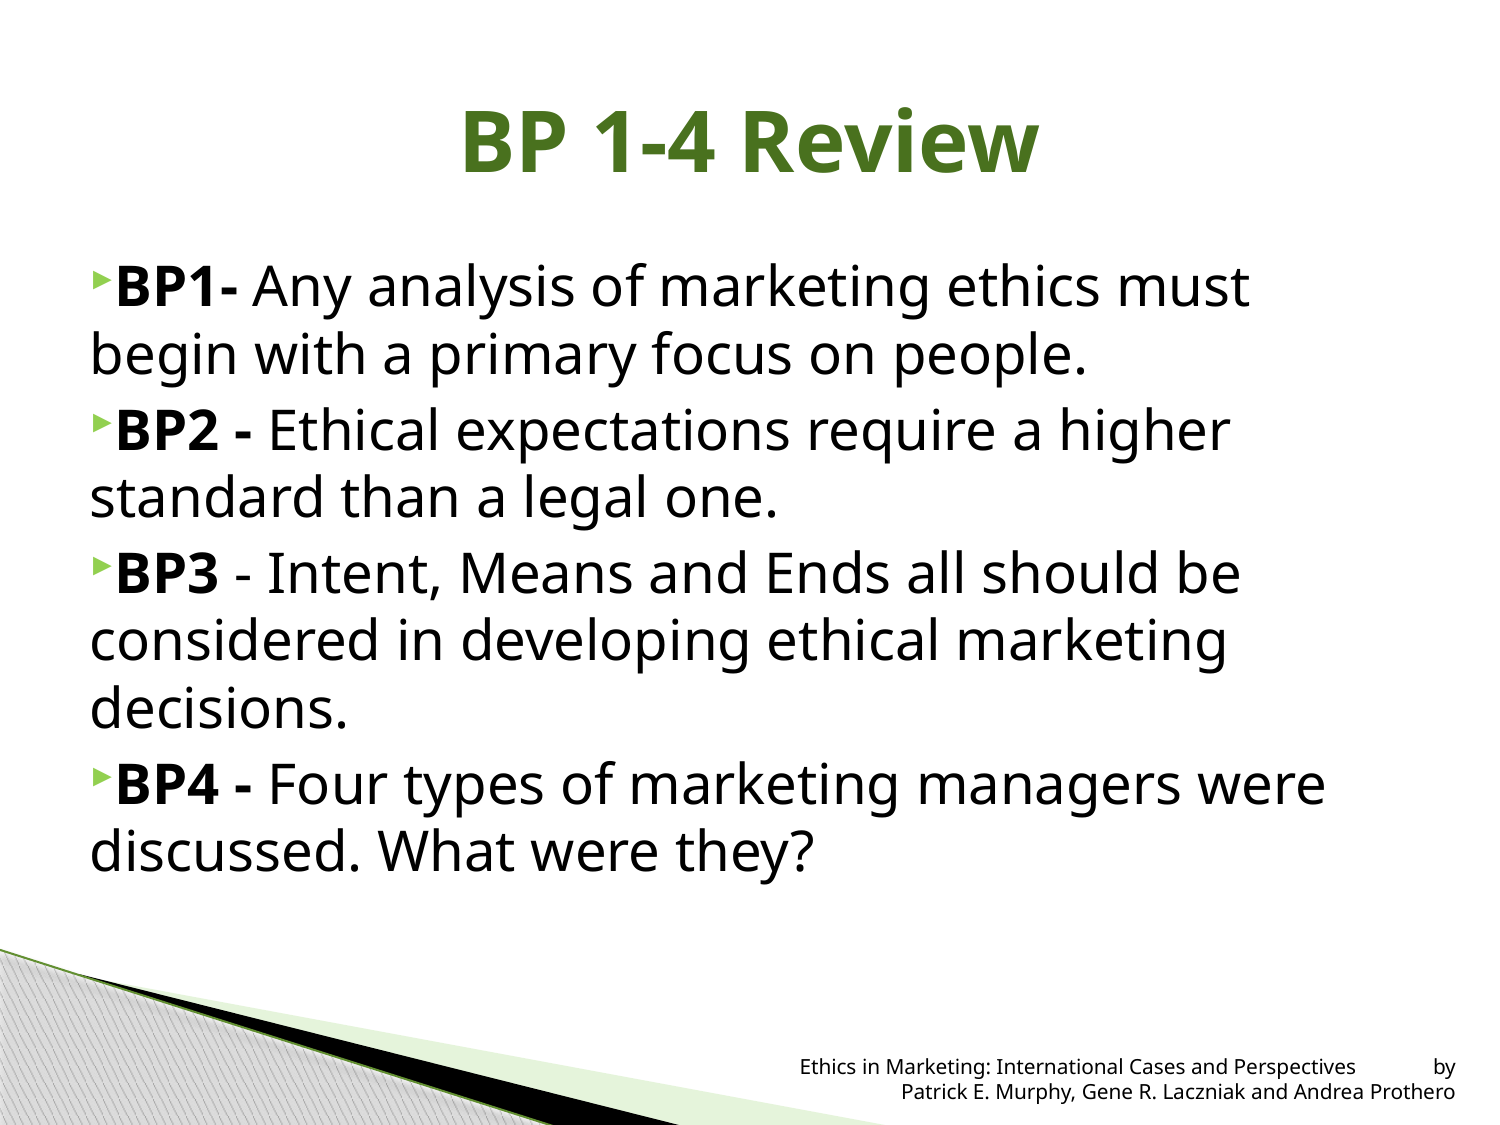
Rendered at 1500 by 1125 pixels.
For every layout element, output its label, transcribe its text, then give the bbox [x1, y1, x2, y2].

list BP1- Any analysis of marketing ethics must begin with a primary focus on people. BP2 - Ethical expectations require a higher standard than a legal one. BP3 - Intent, Means and Ends all should be considered in developing ethical marketing decisions. BP4 - Four types of marketing managers were discussed. What were they? [75, 243, 1425, 986]
footer Ethics in Marketing: International Cases and Perspectives by Patrick E. Murphy, Gene R. Laczniak and Andrea Prothero [718, 1051, 1471, 1112]
title BP 1-4 Review [75, 45, 1425, 233]
